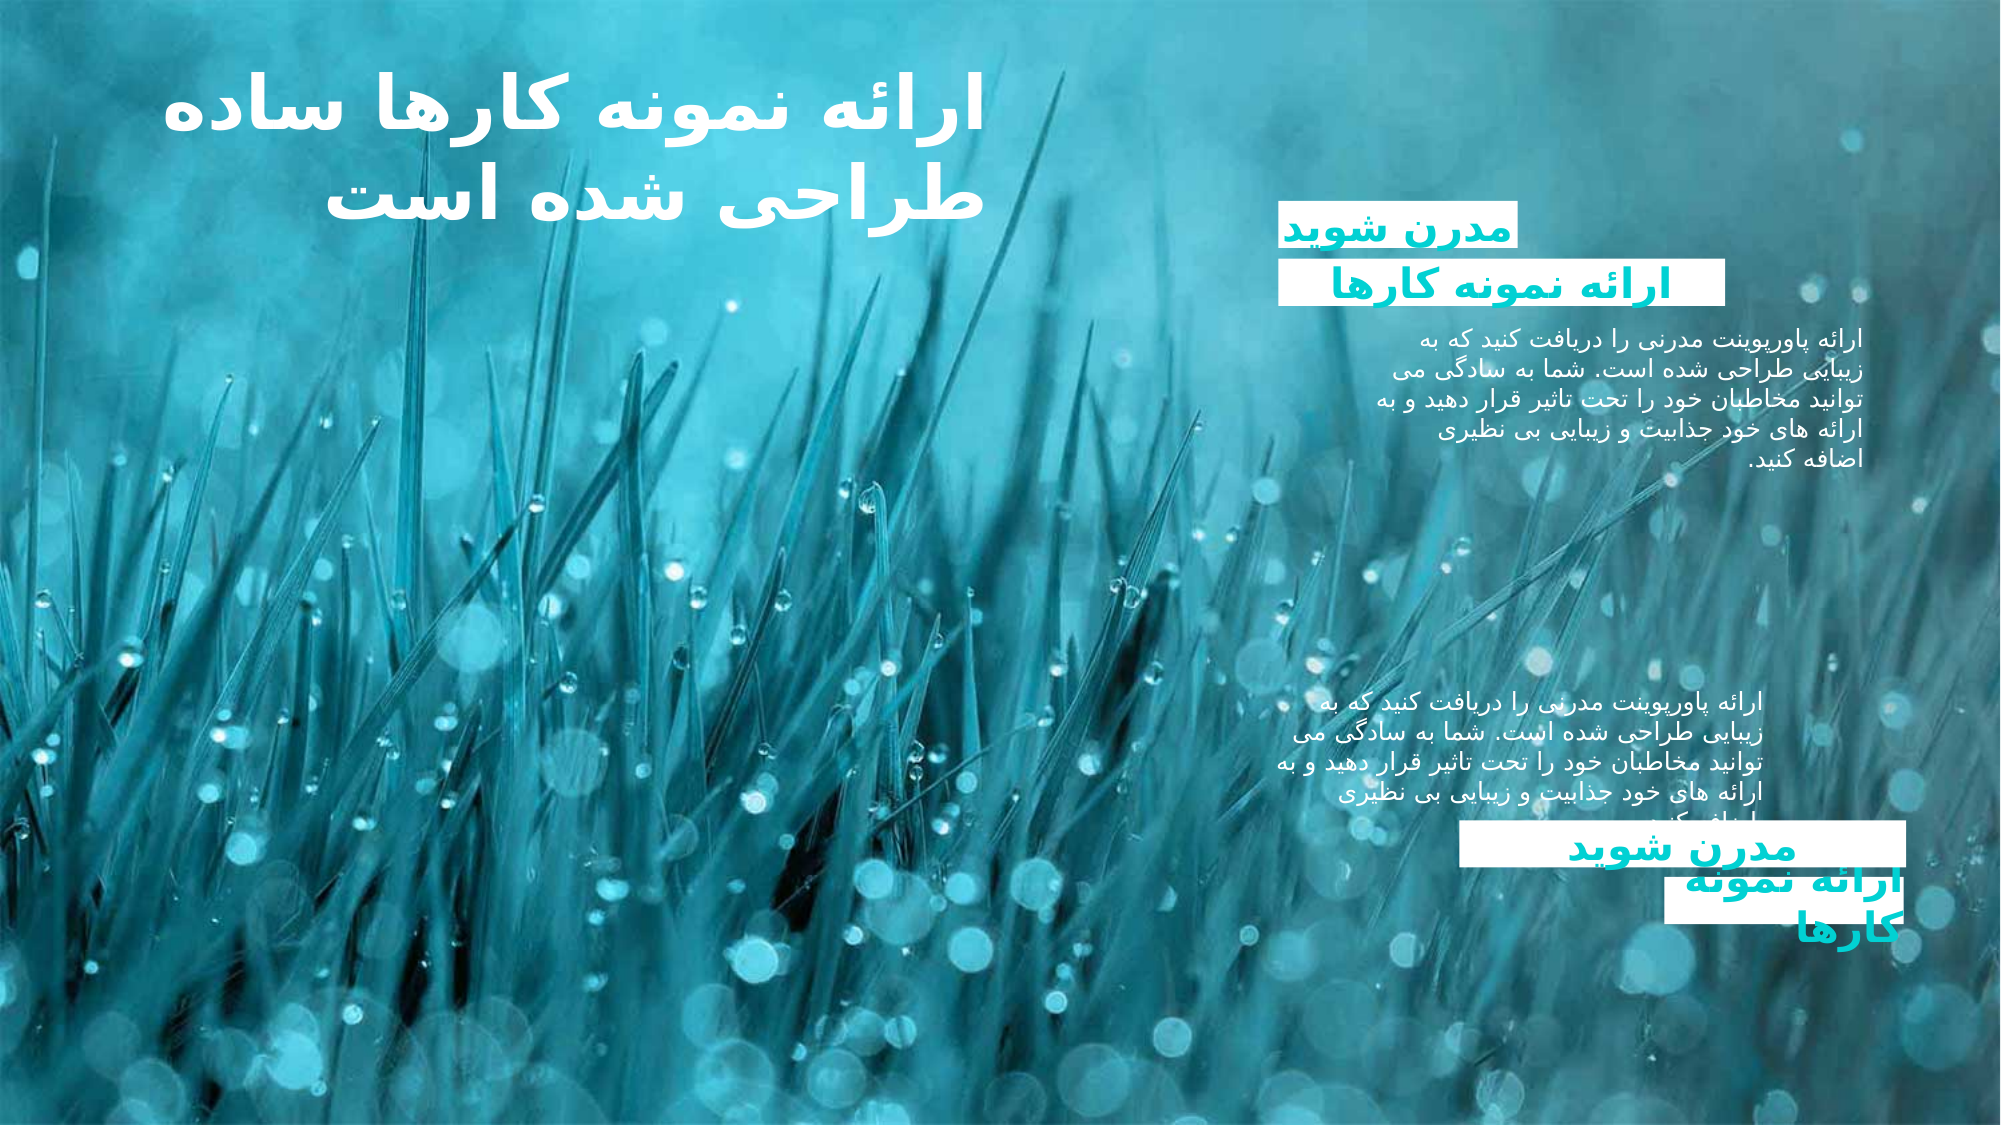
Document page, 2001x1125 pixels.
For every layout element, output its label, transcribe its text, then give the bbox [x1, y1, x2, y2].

text_box مدرن شوید [1278, 200, 1518, 248]
text_box ارائه پاورپوینت مدرنی را دریافت کنید که به زیبایی طراحی شده است. شما به سادگی می توانید مخاطبان خود را تحت تاثیر قرار دهید و به ارائه های خود جذابیت و زیبایی بی نظیری اضافه کنید. [1272, 678, 1780, 810]
text_box ارائه نمونه کارها [1664, 876, 1904, 925]
text_box مدرن شوید [1459, 820, 1907, 868]
text_box ارائه نمونه کارها [1278, 258, 1726, 306]
text_box ارائه نمونه کارها ساده طراحی شده است [111, 29, 1004, 259]
picture [0, 0, 2001, 1125]
text_box ارائه پاورپوینت مدرنی را دریافت کنید که به زیبایی طراحی شده است. شما به سادگی می توانید مخاطبان خود را تحت تاثیر قرار دهید و به ارائه های خود جذابیت و زیبایی بی نظیری اضافه کنید. [1371, 315, 1880, 447]
